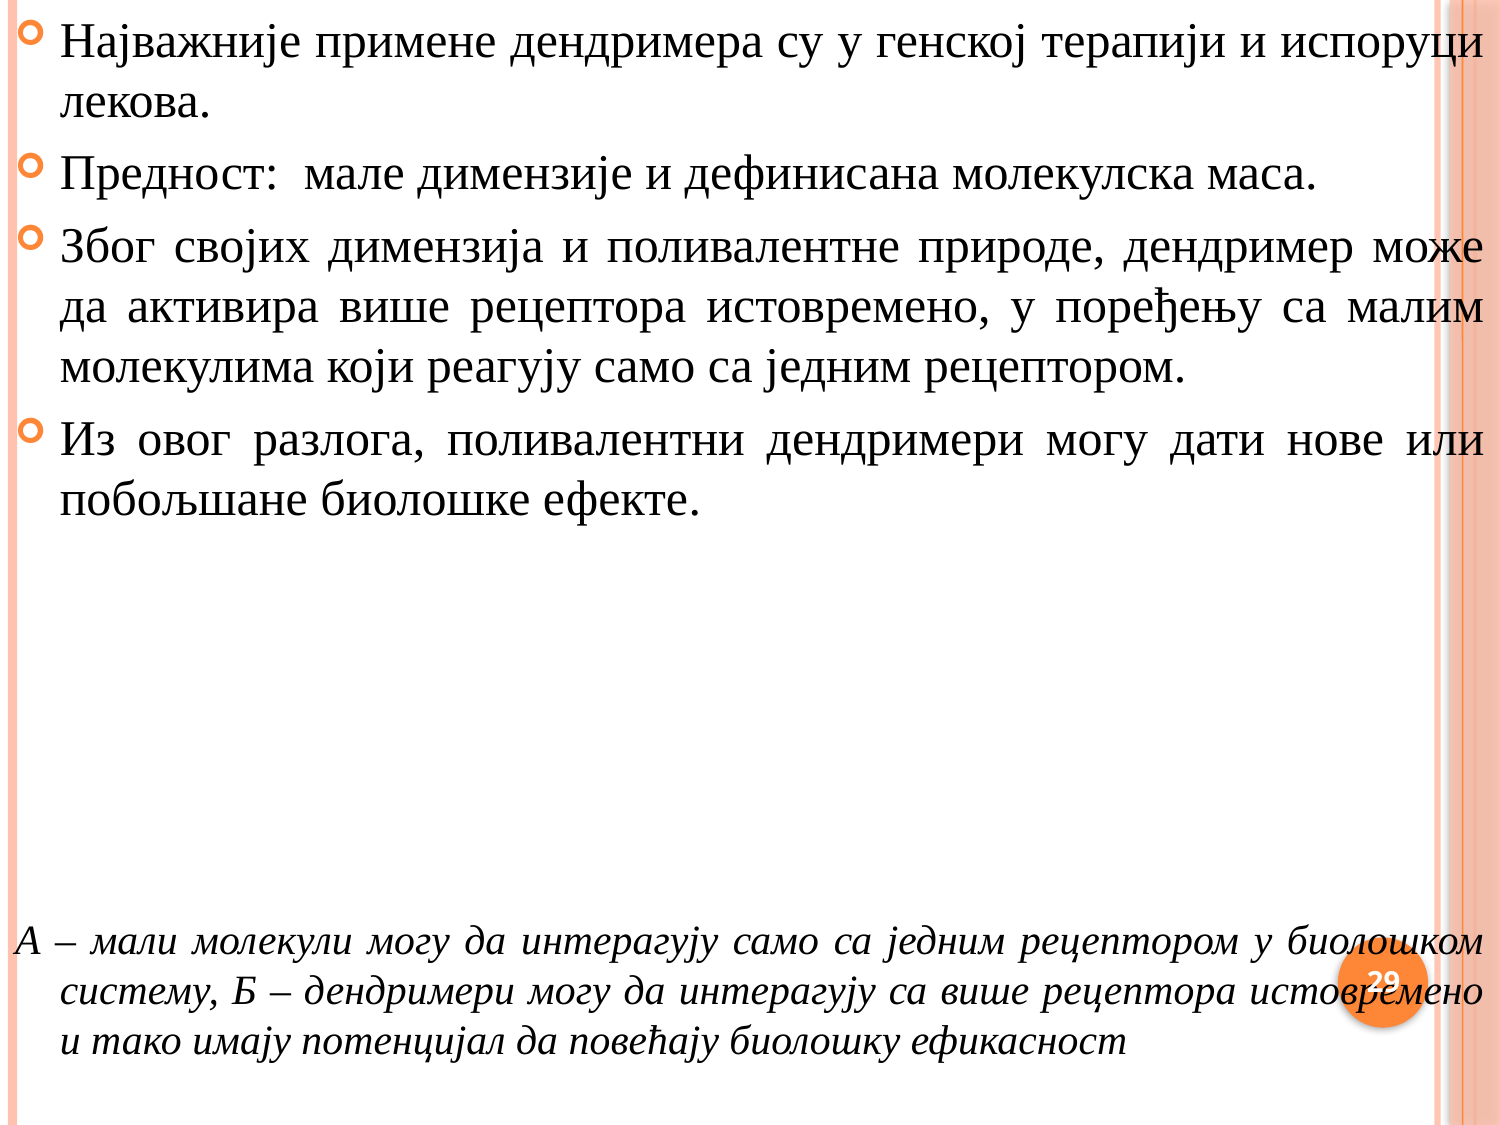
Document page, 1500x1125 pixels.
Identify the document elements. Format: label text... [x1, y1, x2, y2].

list Најважније примене дендримера су у генској терапији и испоруци лекова. Предност: мале димензије и дефинисана молекулска маса. Због својих димензија и поливалентне природе, дендример може да активира више рецептора истовремено, у поређењу са малим молекулима који реагују само са једним рецептором. Из овог разлога, поливалентни дендримери могу дати нове или побољшане биолошке ефекте. А – мали молекули могу да интерагују само са једним рецептором у биолошком систему, Б – дендримери могу да интерагују са више рецептора истовремено и тако имају потенцијал да повећају биолошку ефикасност [0, 0, 1500, 1125]
slide_number 29 [1333, 940, 1434, 1026]
